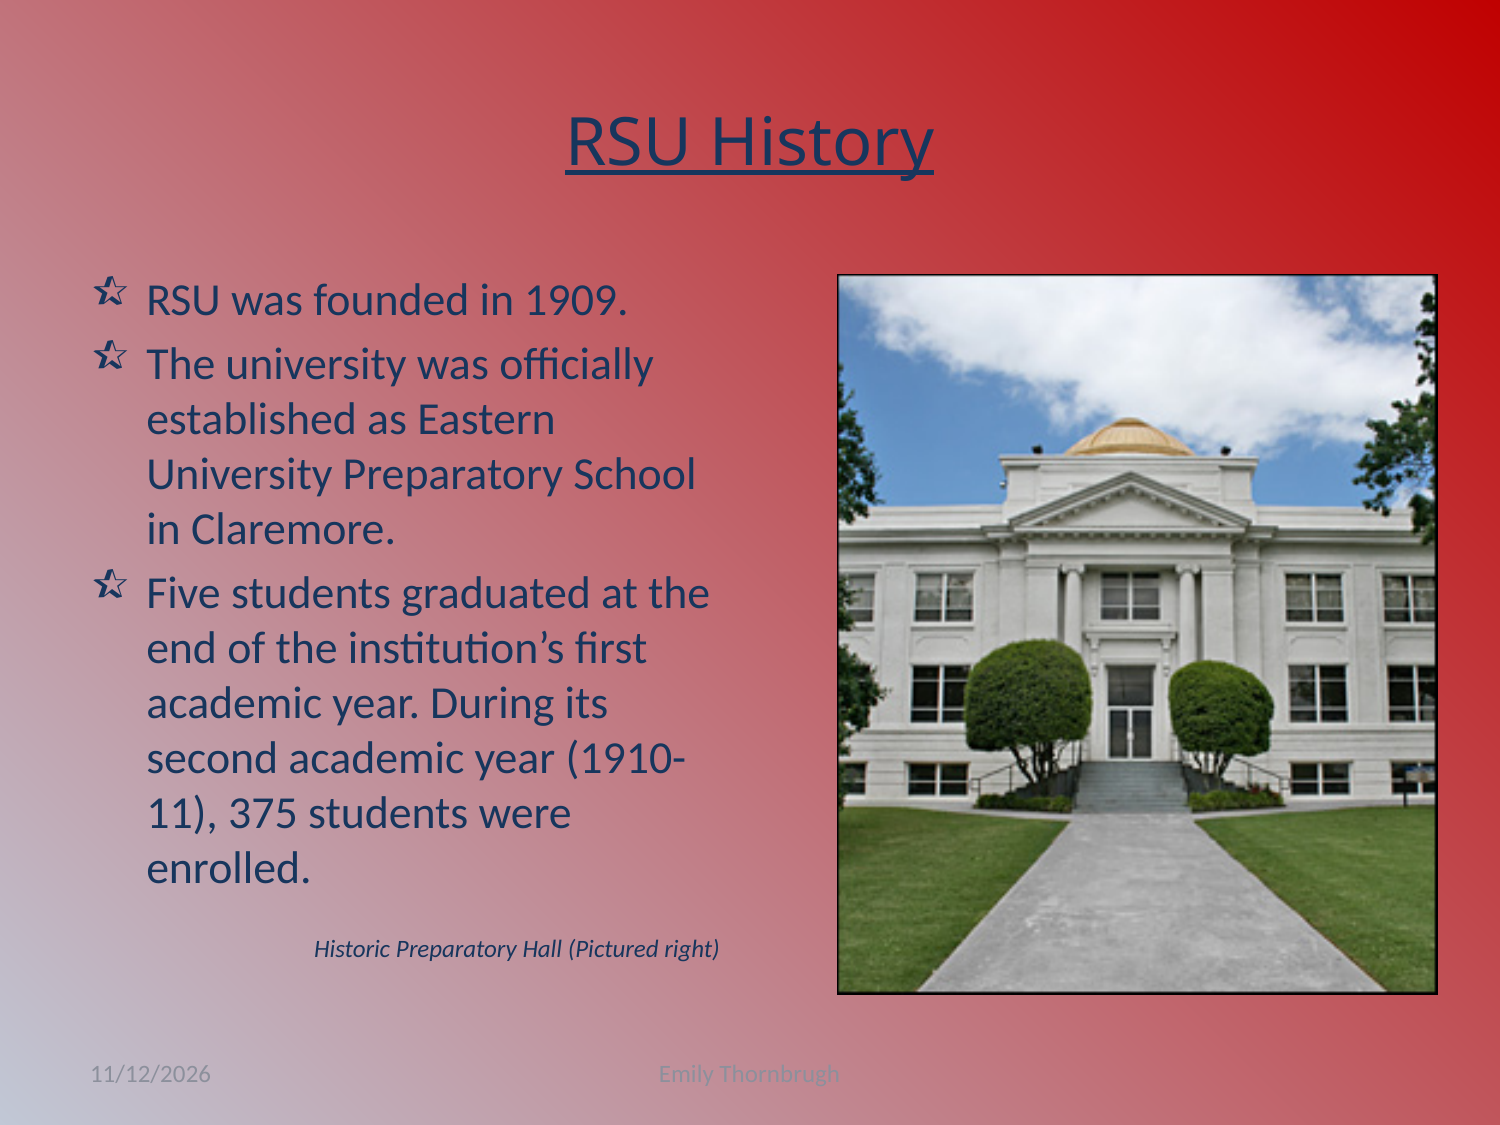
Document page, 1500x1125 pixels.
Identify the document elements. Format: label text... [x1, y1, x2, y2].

list RSU was founded in 1909. The university was officially established as Eastern University Preparatory School in Claremore. Five students graduated at the end of the institution’s first academic year. During its second academic year (1910-11), 375 students were enrolled. Historic Preparatory Hall (Pictured right) [75, 262, 738, 1005]
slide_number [75, 1042, 425, 1103]
title RSU History [75, 45, 1425, 233]
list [837, 274, 1438, 996]
footer Emily Thornbrugh [512, 1042, 988, 1103]
